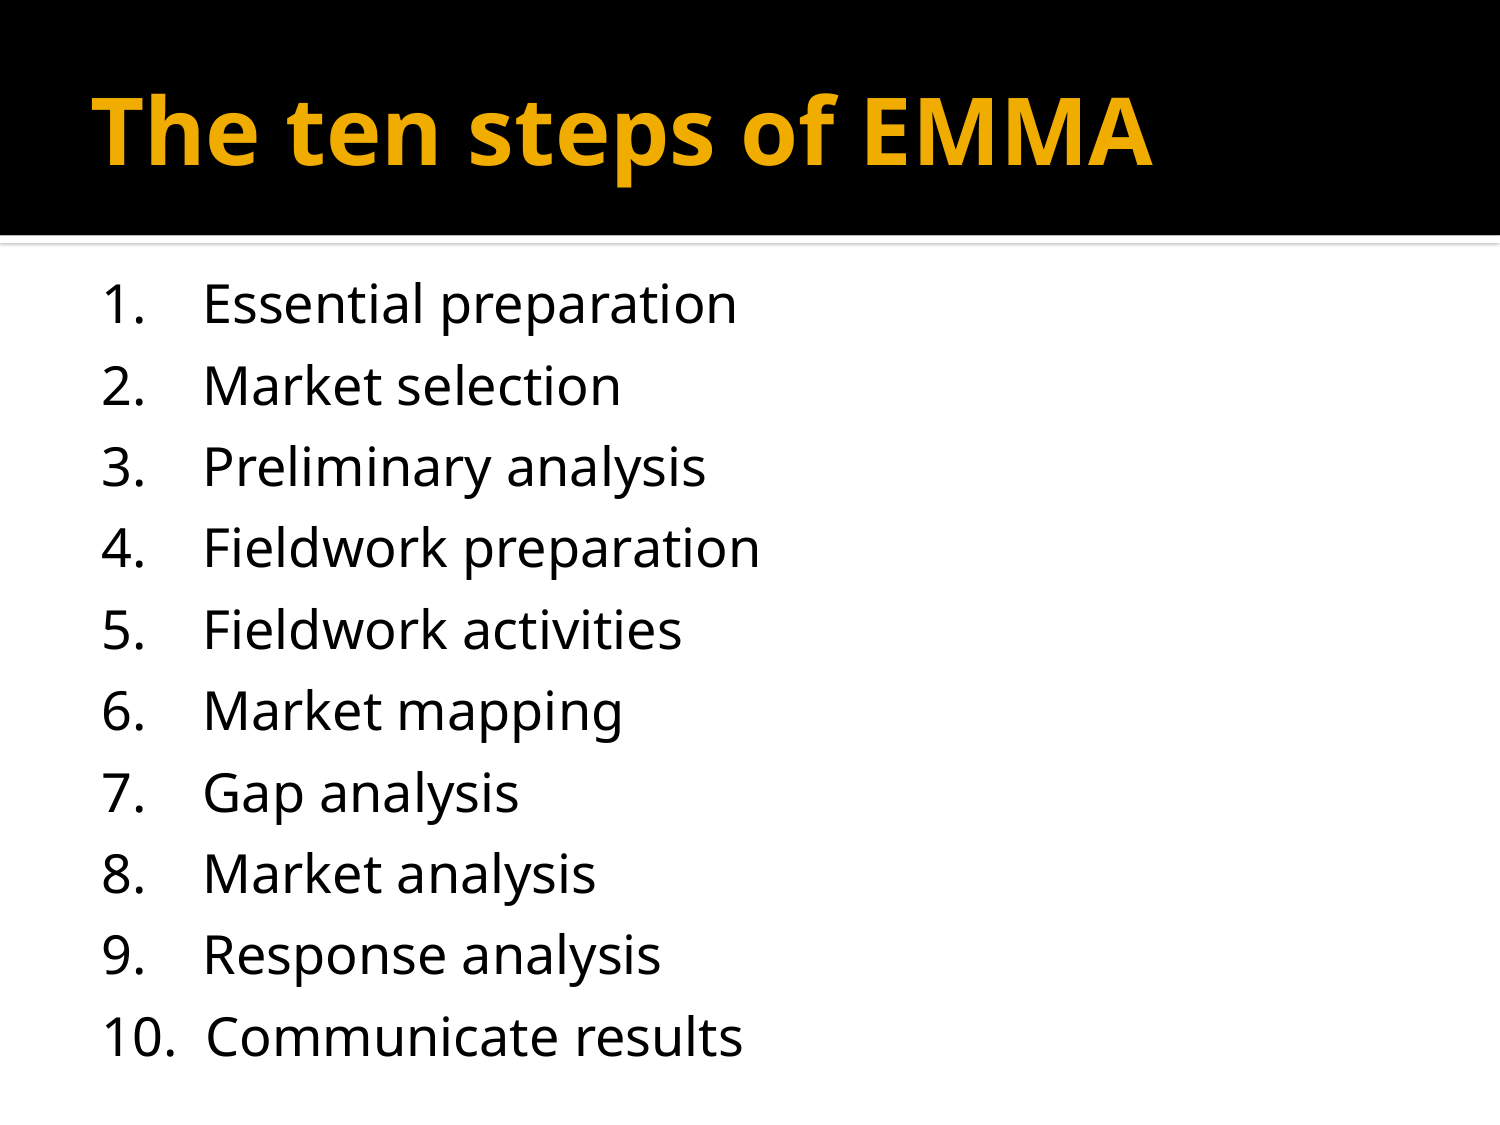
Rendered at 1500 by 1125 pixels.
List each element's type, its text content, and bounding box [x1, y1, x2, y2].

list 1. Essential preparation 2. Market selection 3. Preliminary analysis 4. Fieldwork preparation 5. Fieldwork activities 6. Market mapping 7. Gap analysis 8. Market analysis 9. Response analysis 10. Communicate results [75, 248, 1425, 1083]
title The ten steps of EMMA [75, 25, 1425, 231]
